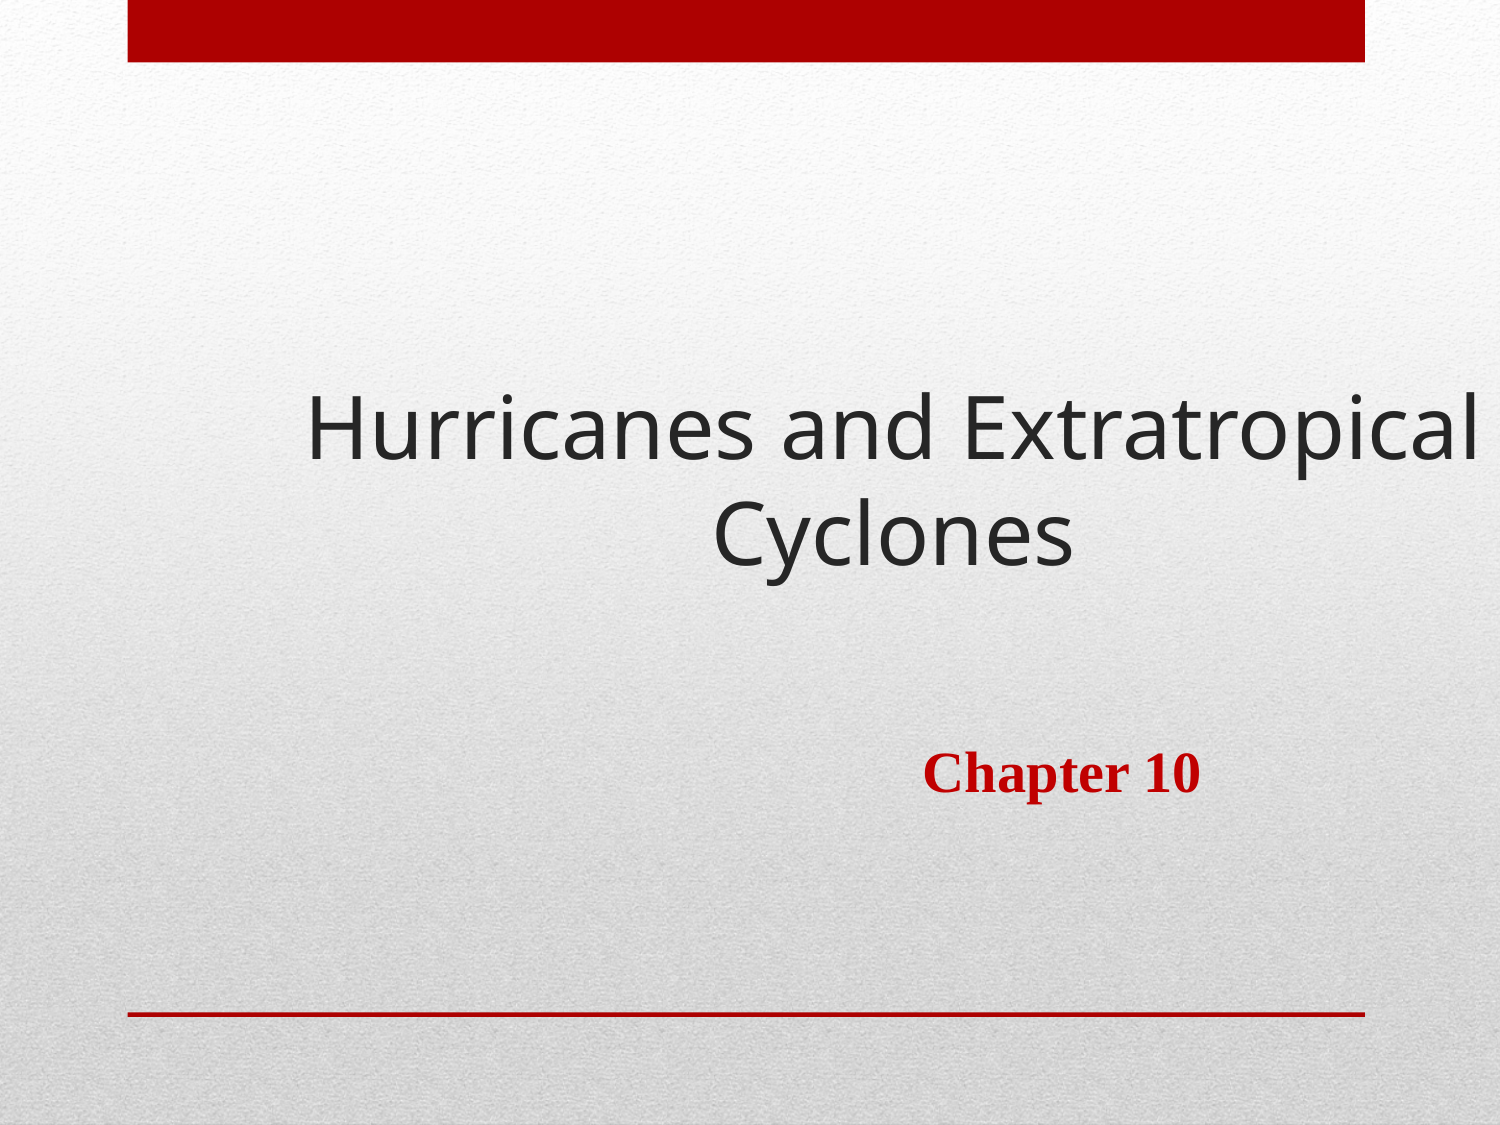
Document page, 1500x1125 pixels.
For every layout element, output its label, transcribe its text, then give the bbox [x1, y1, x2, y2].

title Hurricanes and Extratropical Cyclones [287, 349, 1500, 591]
subtitle Chapter 10 [624, 624, 1500, 913]
